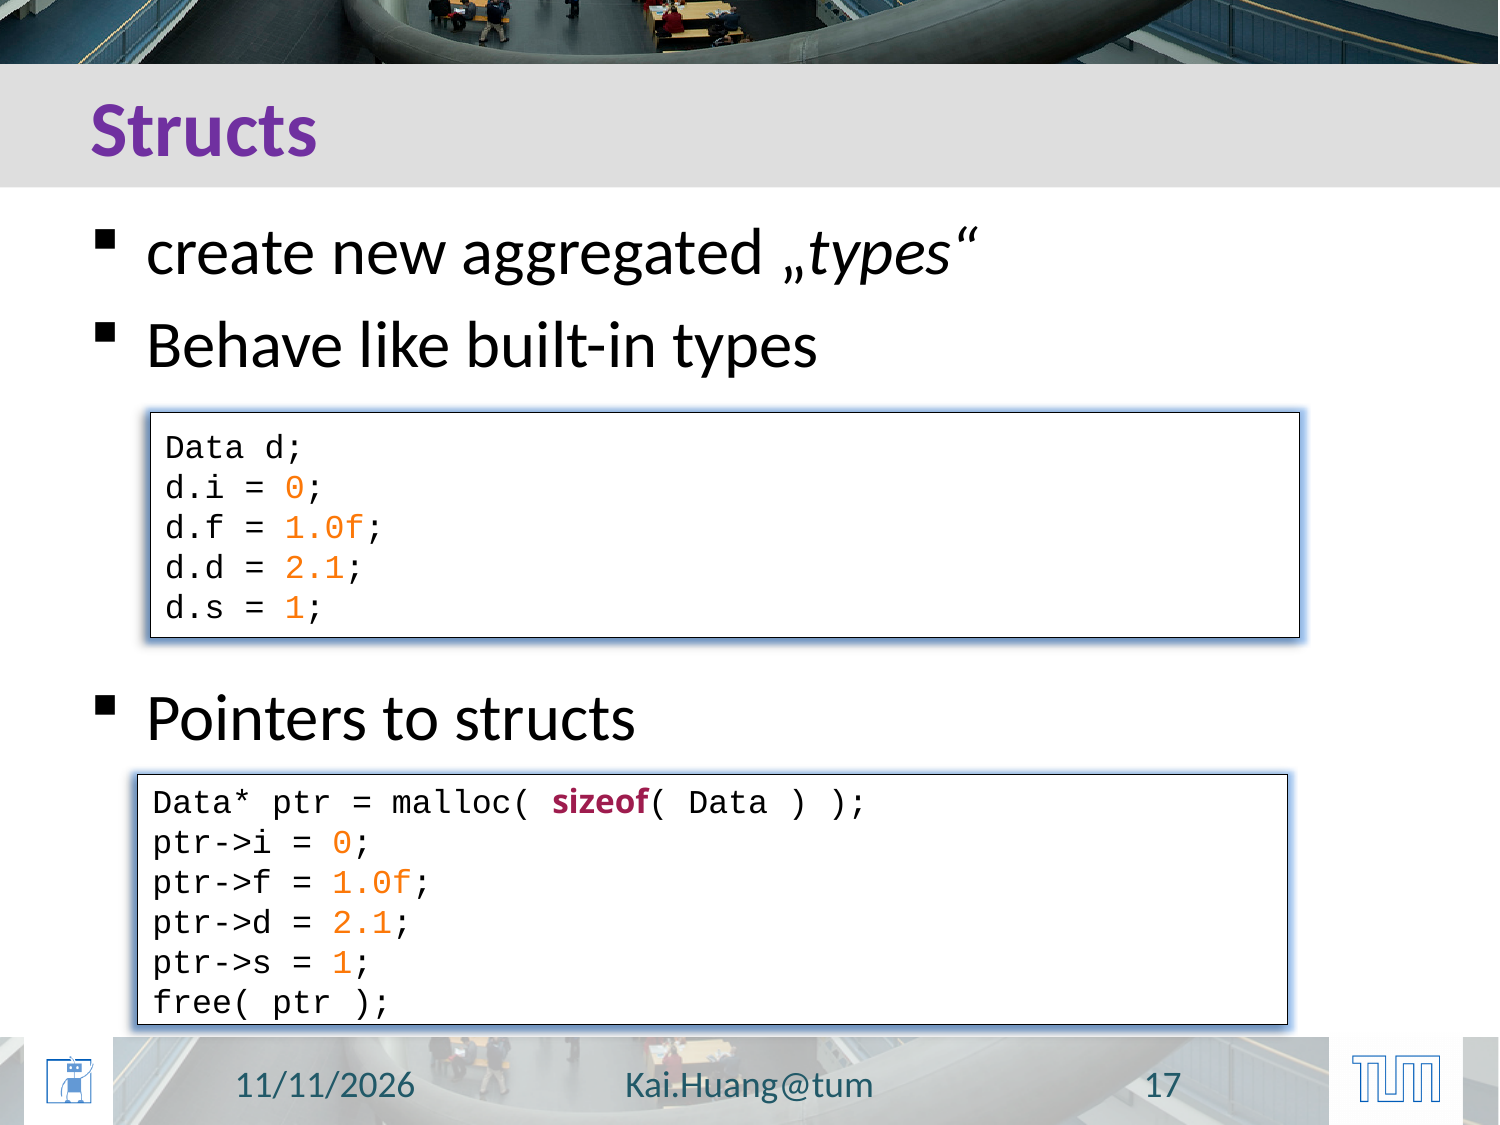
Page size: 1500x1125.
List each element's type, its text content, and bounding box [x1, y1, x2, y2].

text_box Data d; d.i = 0; d.f = 1.0f; d.d = 2.1; d.s = 1; [150, 412, 1300, 638]
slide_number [162, 1052, 488, 1113]
footer Kai.Huang@tum [512, 1052, 988, 1113]
slide_number 17 [1012, 1052, 1313, 1113]
picture [0, 0, 1500, 64]
list create new aggregated „types“ Behave like built-in types Pointers to structs [75, 200, 1425, 1025]
text_box Data* ptr = malloc( sizeof( Data ) ); ptr->i = 0; ptr->f = 1.0f; ptr->d = 2.1; ptr->s = 1; free( ptr ); [137, 774, 1288, 1025]
picture [0, 1032, 1500, 1125]
title Structs [75, 62, 1425, 188]
